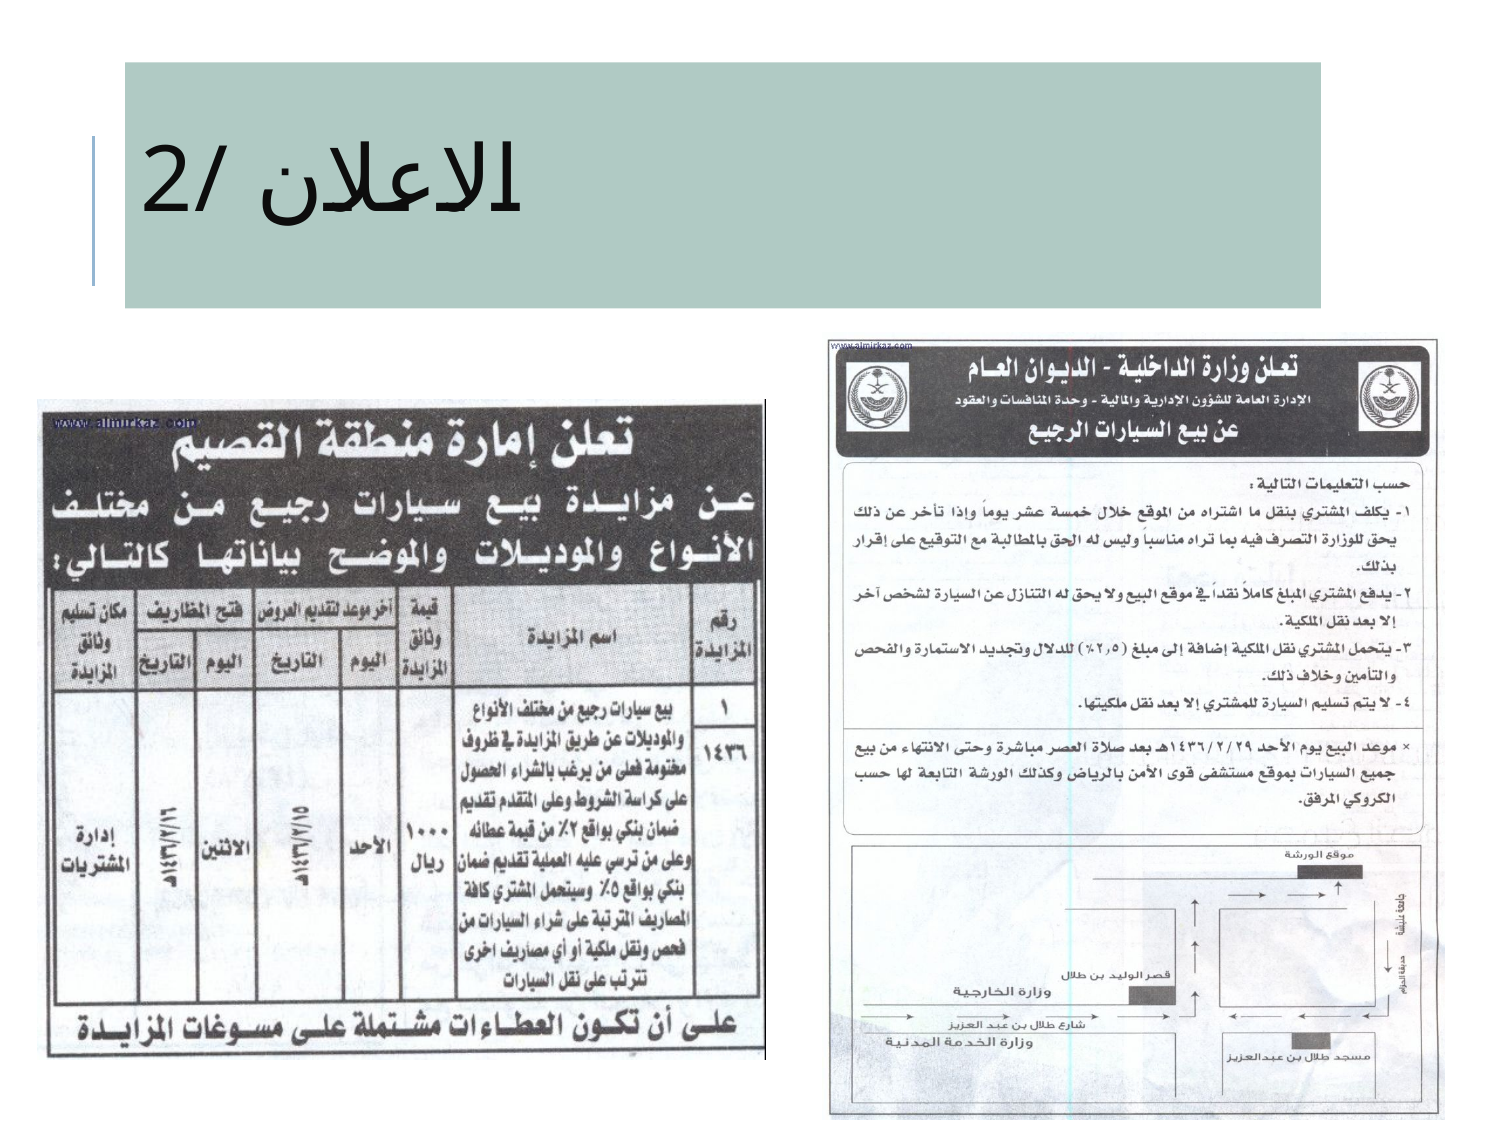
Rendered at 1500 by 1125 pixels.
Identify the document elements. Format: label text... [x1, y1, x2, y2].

title 2/ الاعلان [125, 62, 1321, 309]
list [37, 399, 766, 1061]
picture [821, 331, 1445, 1120]
